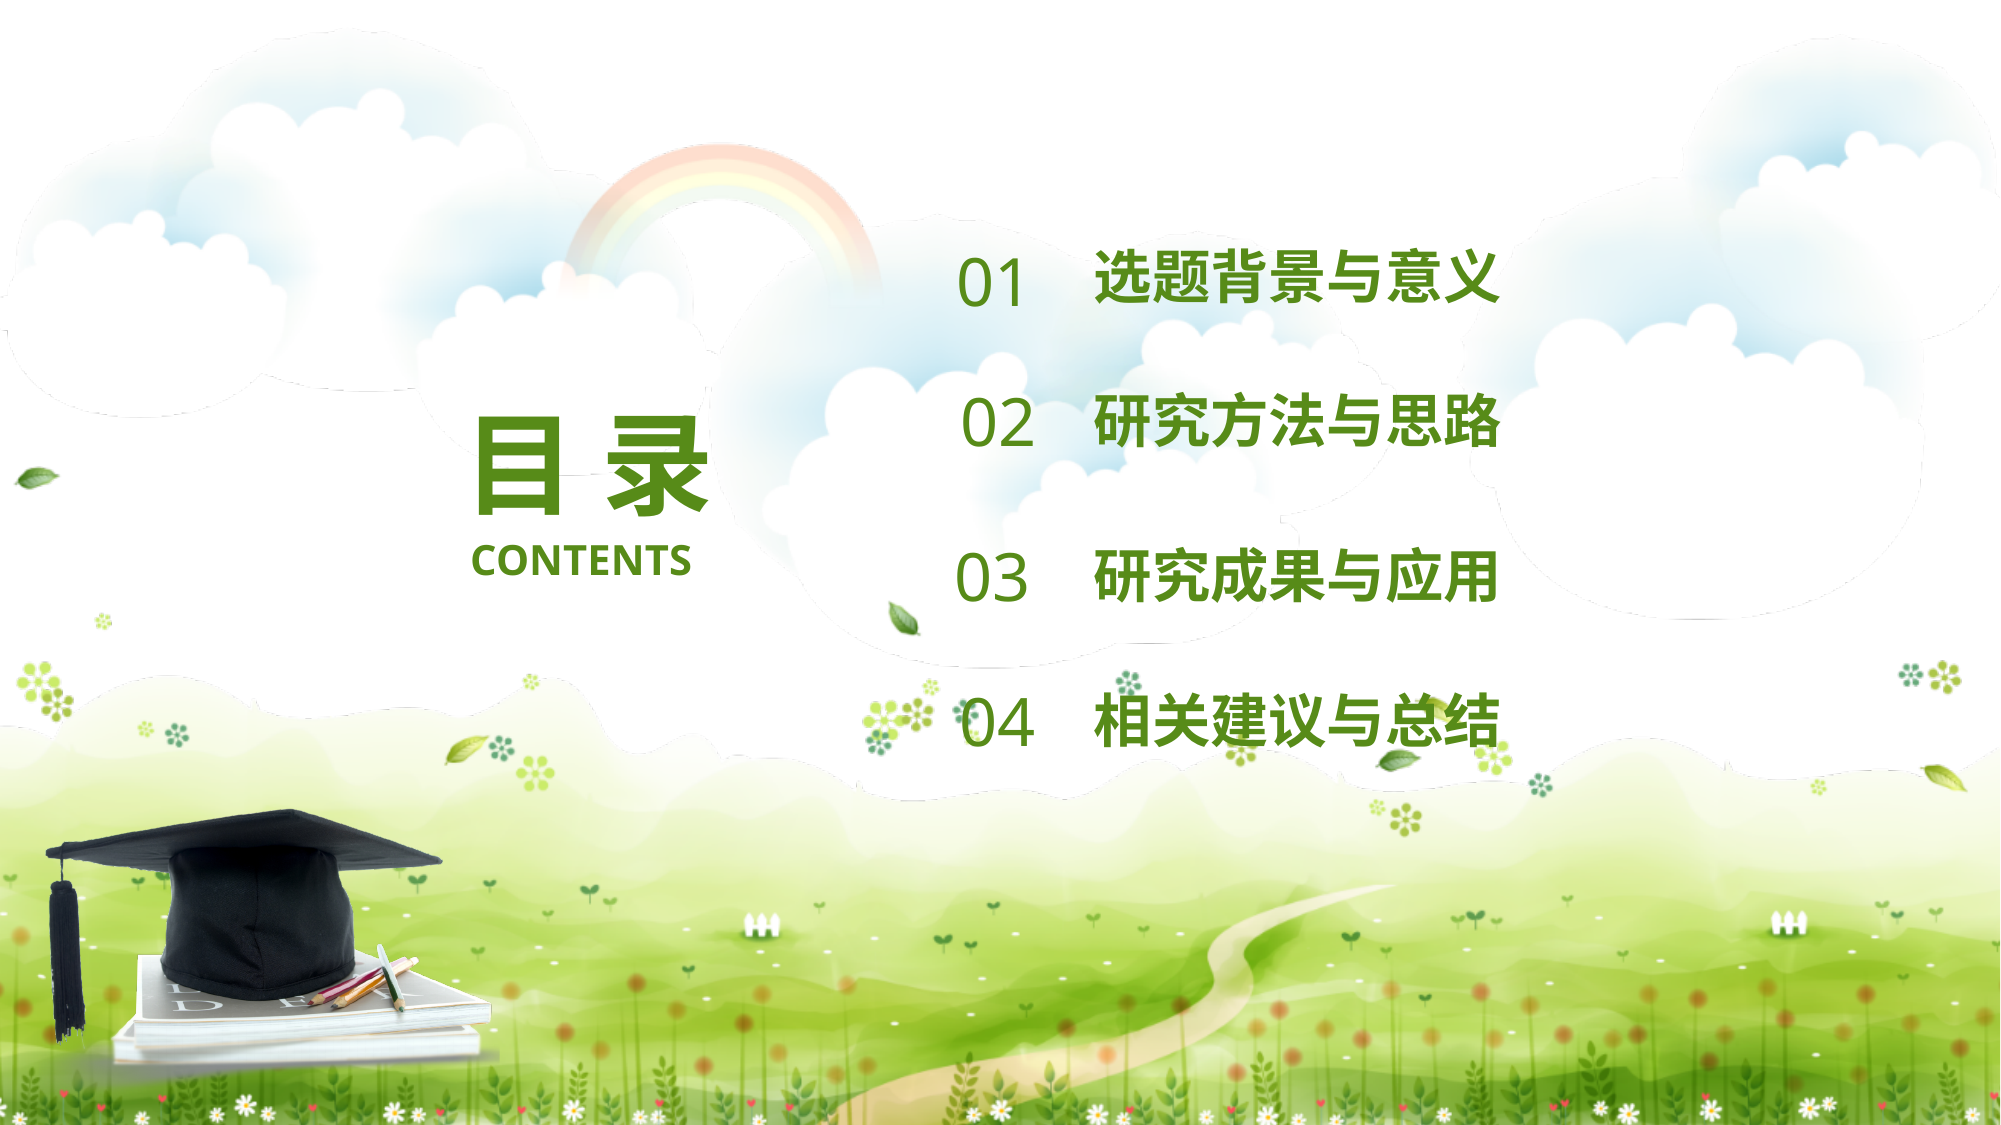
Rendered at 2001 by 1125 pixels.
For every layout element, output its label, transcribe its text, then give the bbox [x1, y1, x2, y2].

text_box 目 录 [441, 386, 737, 537]
text_box 03 [935, 526, 1051, 622]
text_box CONTENTS [455, 537, 728, 592]
text_box 研究成果与应用 [1079, 532, 1632, 617]
text_box 02 [935, 372, 1062, 468]
text_box 选题背景与意义 [1079, 233, 1632, 319]
picture [0, 27, 2001, 1125]
text_box 相关建议与总结 [1079, 676, 1624, 762]
text_box 04 [935, 671, 1060, 767]
text_box 01 [935, 232, 1054, 327]
text_box 研究方法与思路 [1079, 377, 1624, 462]
